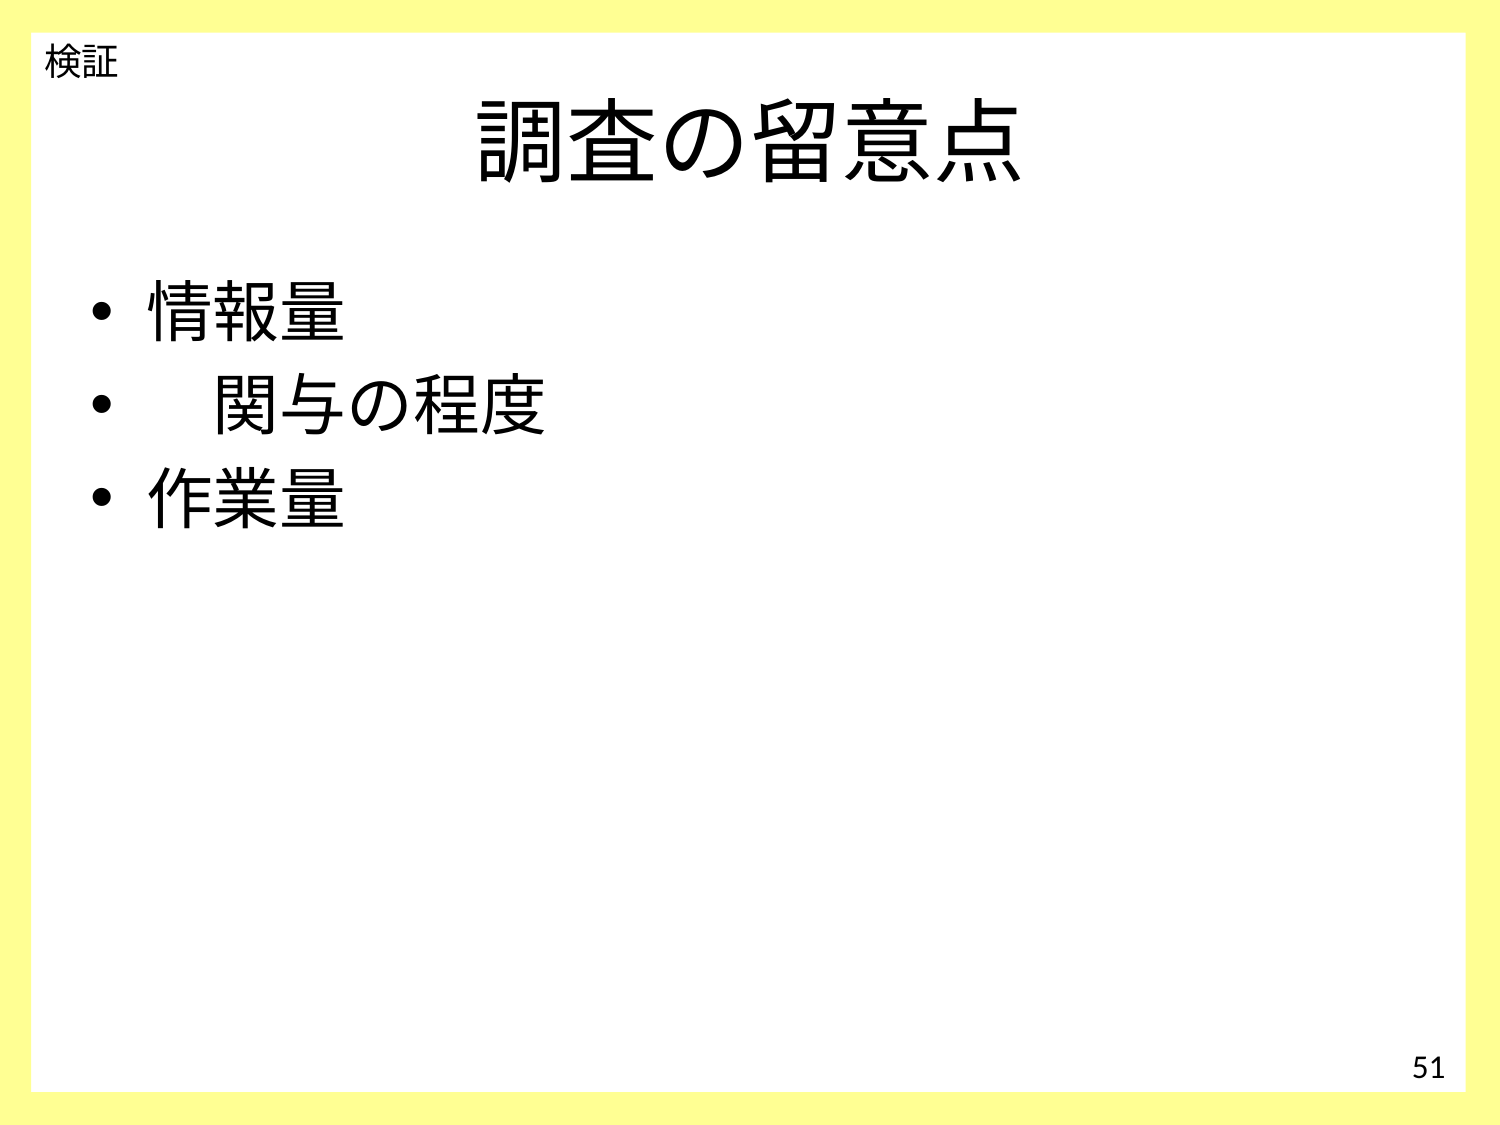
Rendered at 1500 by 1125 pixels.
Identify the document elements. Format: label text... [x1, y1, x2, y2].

slide_number 51 [1387, 1035, 1461, 1095]
text_box 検証 [29, 30, 408, 90]
text_box [33, 0, 1500, 1090]
list 情報量 関与の程度 作業量 [75, 262, 1425, 1005]
title 調査の留意点 [75, 45, 1425, 233]
text_box [0, 0, 1500, 1125]
